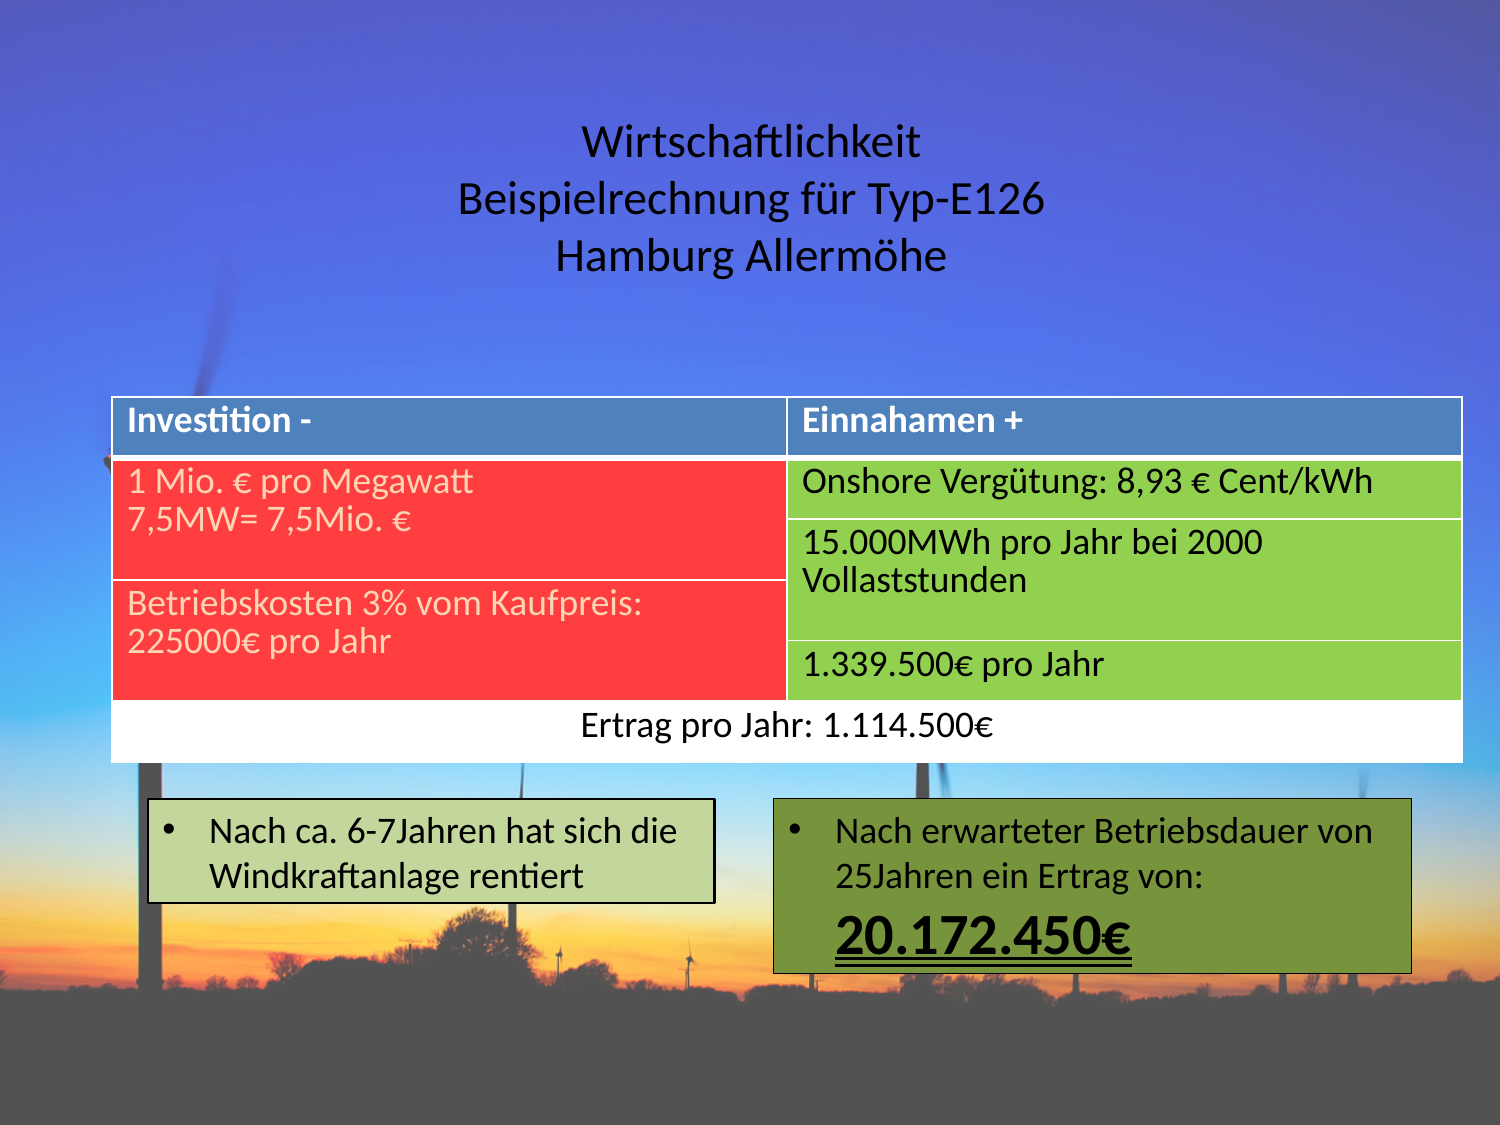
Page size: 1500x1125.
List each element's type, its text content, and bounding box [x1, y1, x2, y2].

title Wirtschaftlichkeit Beispielrechnung für Typ-E126 Hamburg Allermöhe [76, 101, 1427, 290]
table_header Einnahamen + [788, 398, 1461, 455]
table_cell 1 Mio. € pro Megawatt 7,5MW= 7,5Mio. € [113, 461, 786, 579]
table_cell 1.339.500€ pro Jahr [788, 641, 1461, 700]
table_cell Betriebskosten 3% vom Kaufpreis: 225000€ pro Jahr [113, 581, 786, 700]
table_header Investition - [113, 398, 786, 455]
text_box Nach erwarteter Betriebsdauer von 25Jahren ein Ertrag von: 20.172.450€ [773, 798, 1412, 974]
text_box Nach ca. 6-7Jahren hat sich die Windkraftanlage rentiert [147, 798, 715, 904]
table_cell Onshore Vergütung: 8,93 € Cent/kWh [788, 461, 1461, 518]
table_cell Ertrag pro Jahr: 1.114.500€ [113, 702, 1461, 761]
table_cell 15.000MWh pro Jahr bei 2000 Vollaststunden [788, 520, 1461, 640]
